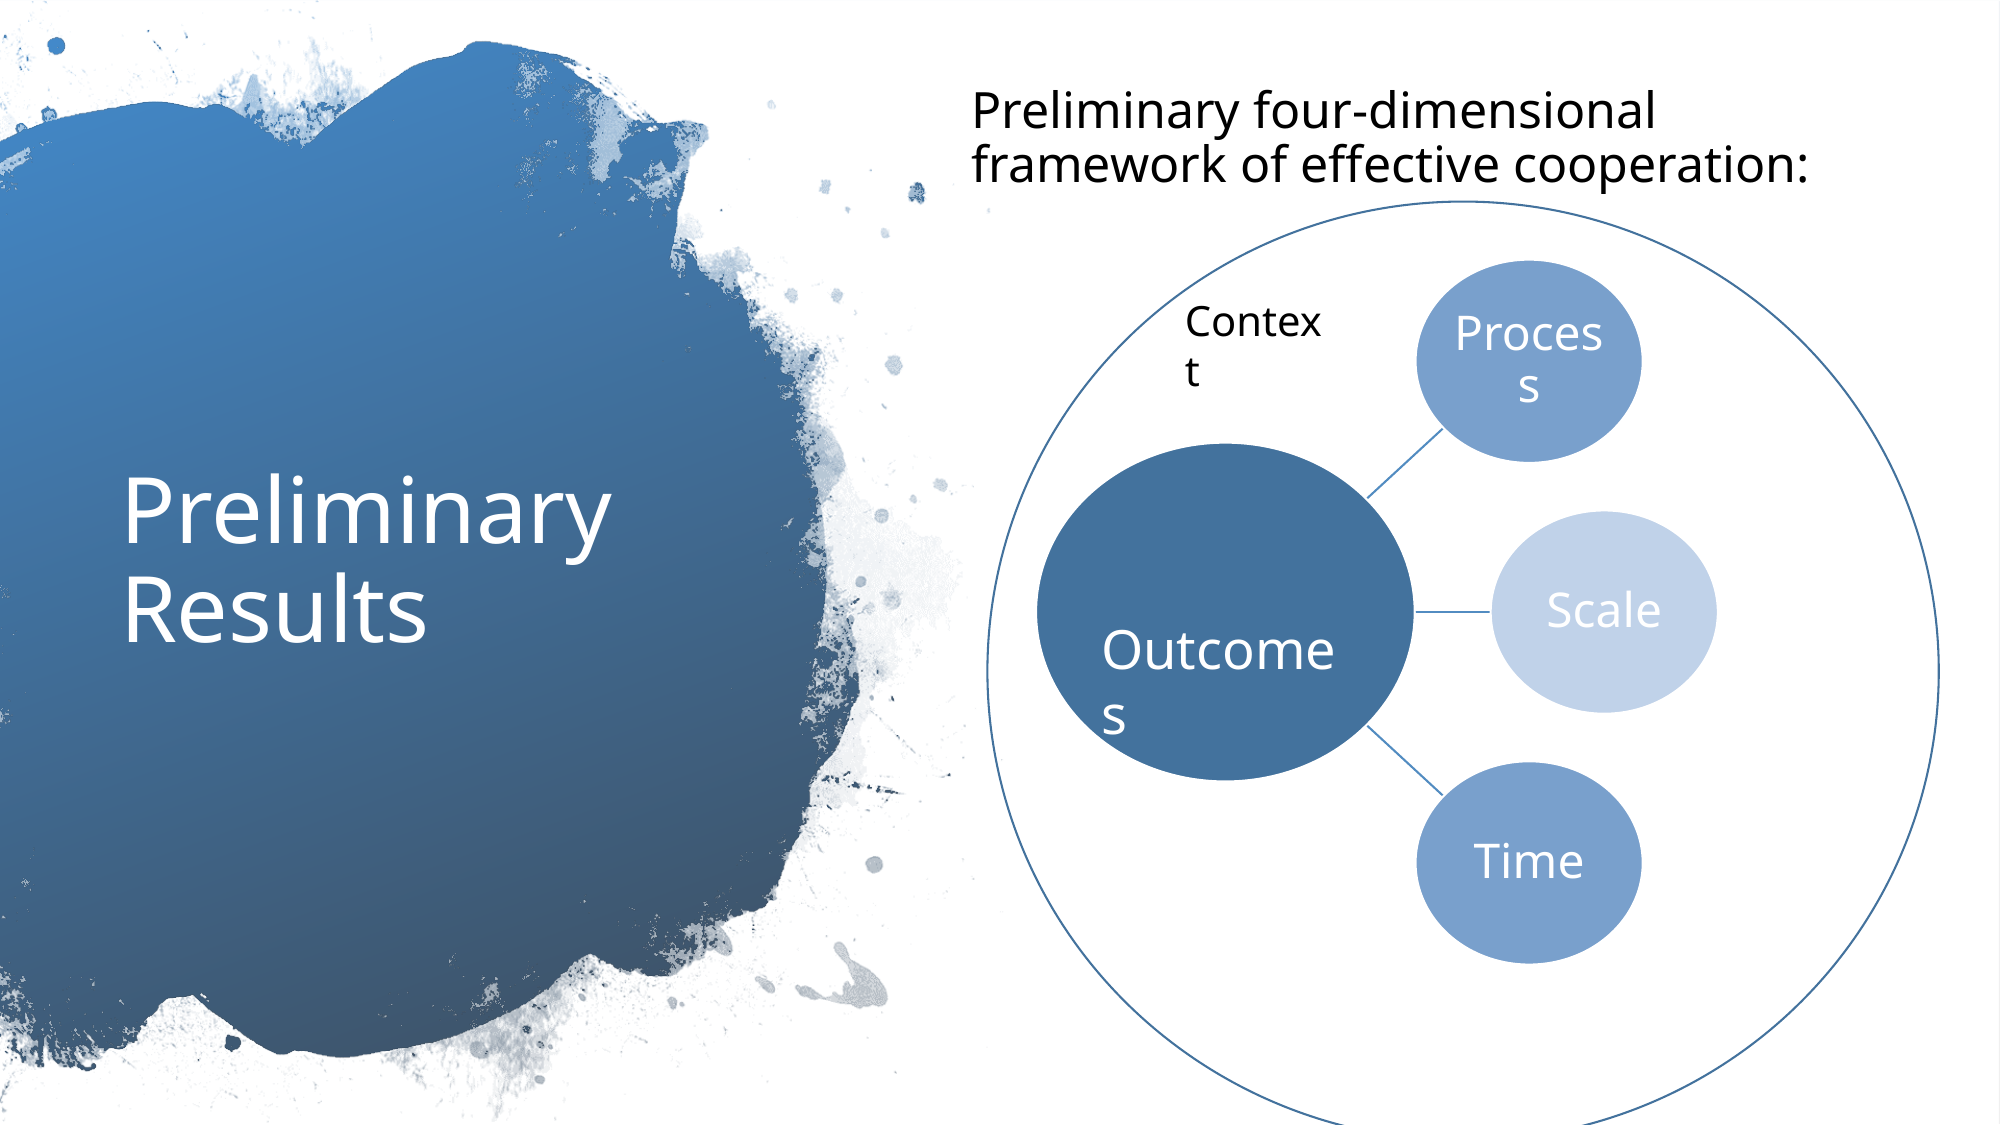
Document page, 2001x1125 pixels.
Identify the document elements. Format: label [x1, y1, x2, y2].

picture [0, 0, 2000, 1125]
text_box [898, 259, 2000, 1052]
